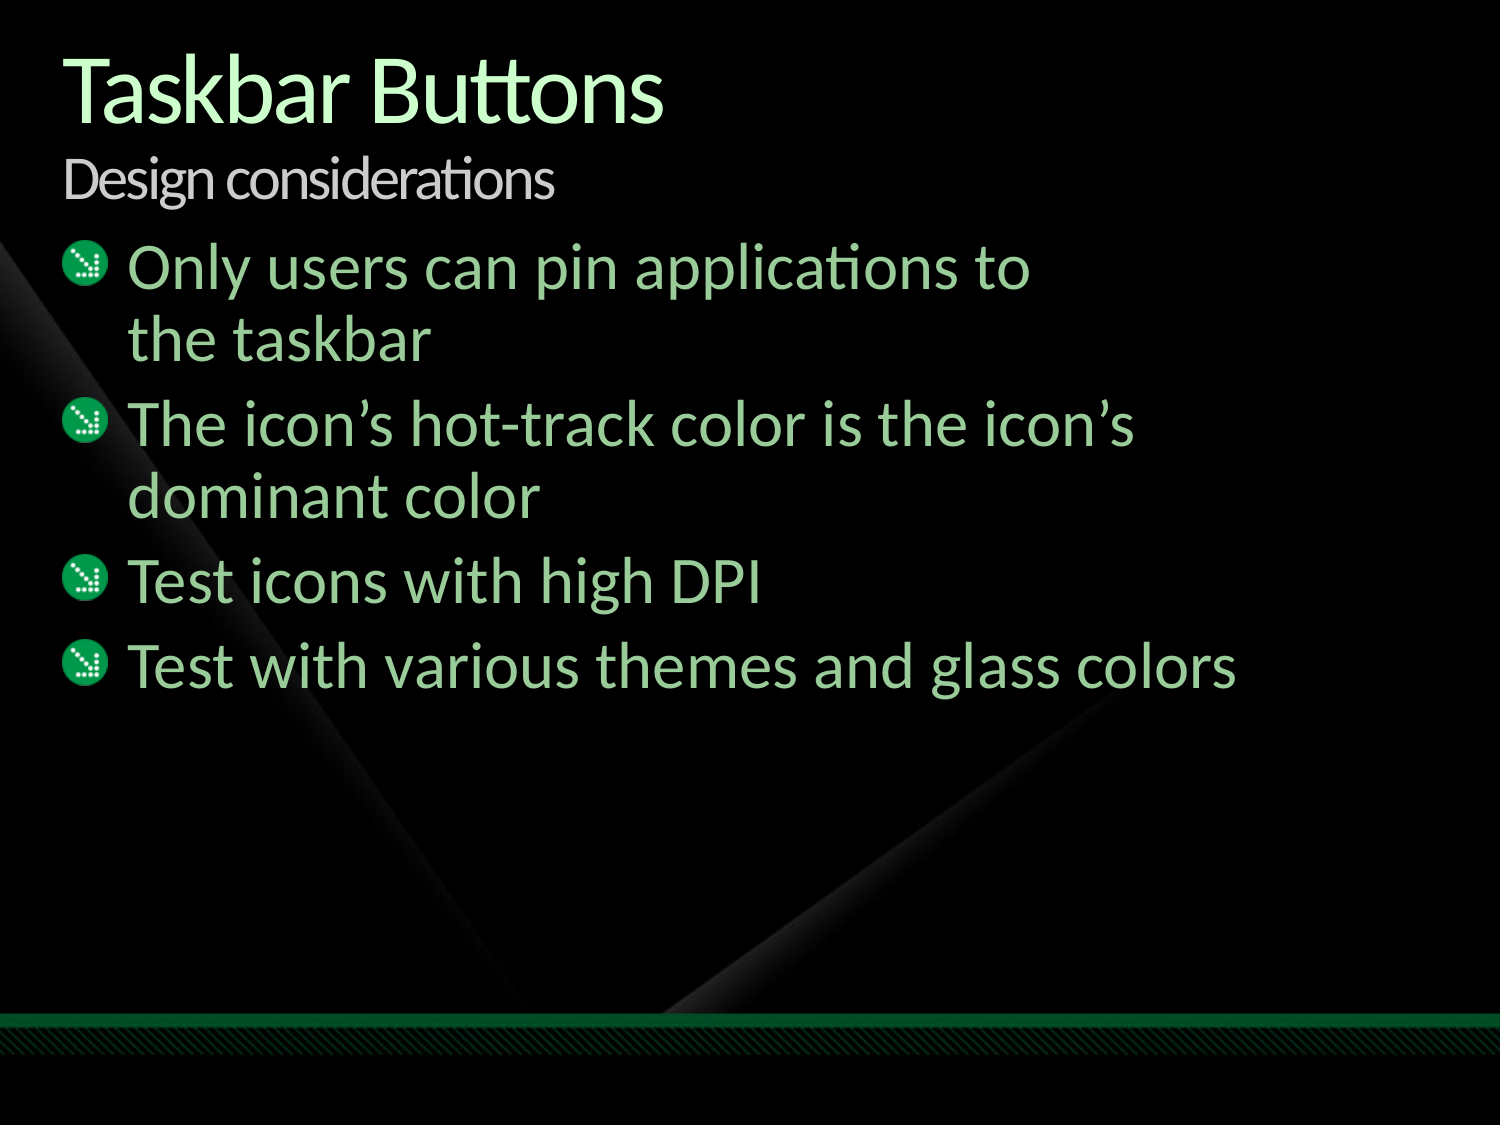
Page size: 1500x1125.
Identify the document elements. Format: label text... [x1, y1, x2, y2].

picture [0, 0, 1500, 1125]
title Taskbar Buttons Design considerations [62, 37, 1438, 147]
list Only users can pin applications to the taskbar The icon’s hot-track color is the icon’s dominant color Test icons with high DPI Test with various themes and glass colors [62, 231, 1438, 595]
